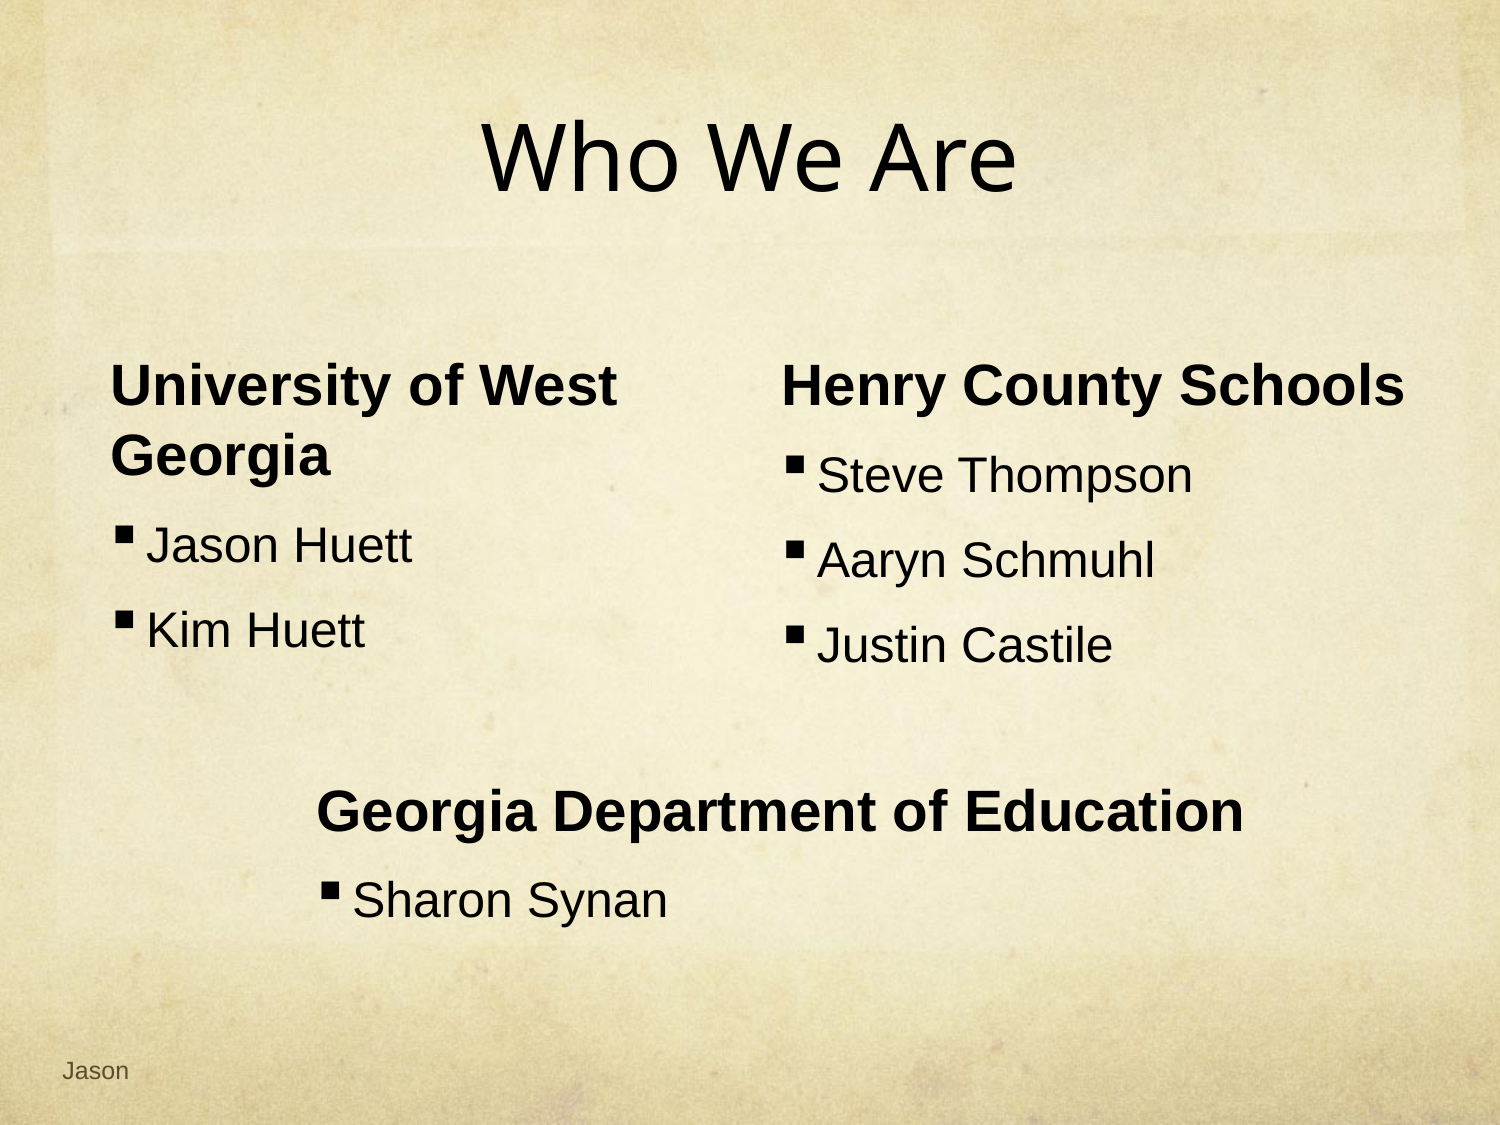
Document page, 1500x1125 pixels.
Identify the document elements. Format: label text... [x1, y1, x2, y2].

text_box Jason [47, 1046, 459, 1092]
text_box Georgia Department of Education Sharon Synan [301, 765, 1302, 1021]
picture [0, 0, 1500, 1125]
text_box University of West Georgia Jason Huett Kim Huett [95, 339, 766, 665]
title Who We Are [149, 82, 1350, 226]
text_box Henry County Schools Steve Thompson Aaryn Schmuhl Justin Castile [766, 339, 1436, 680]
